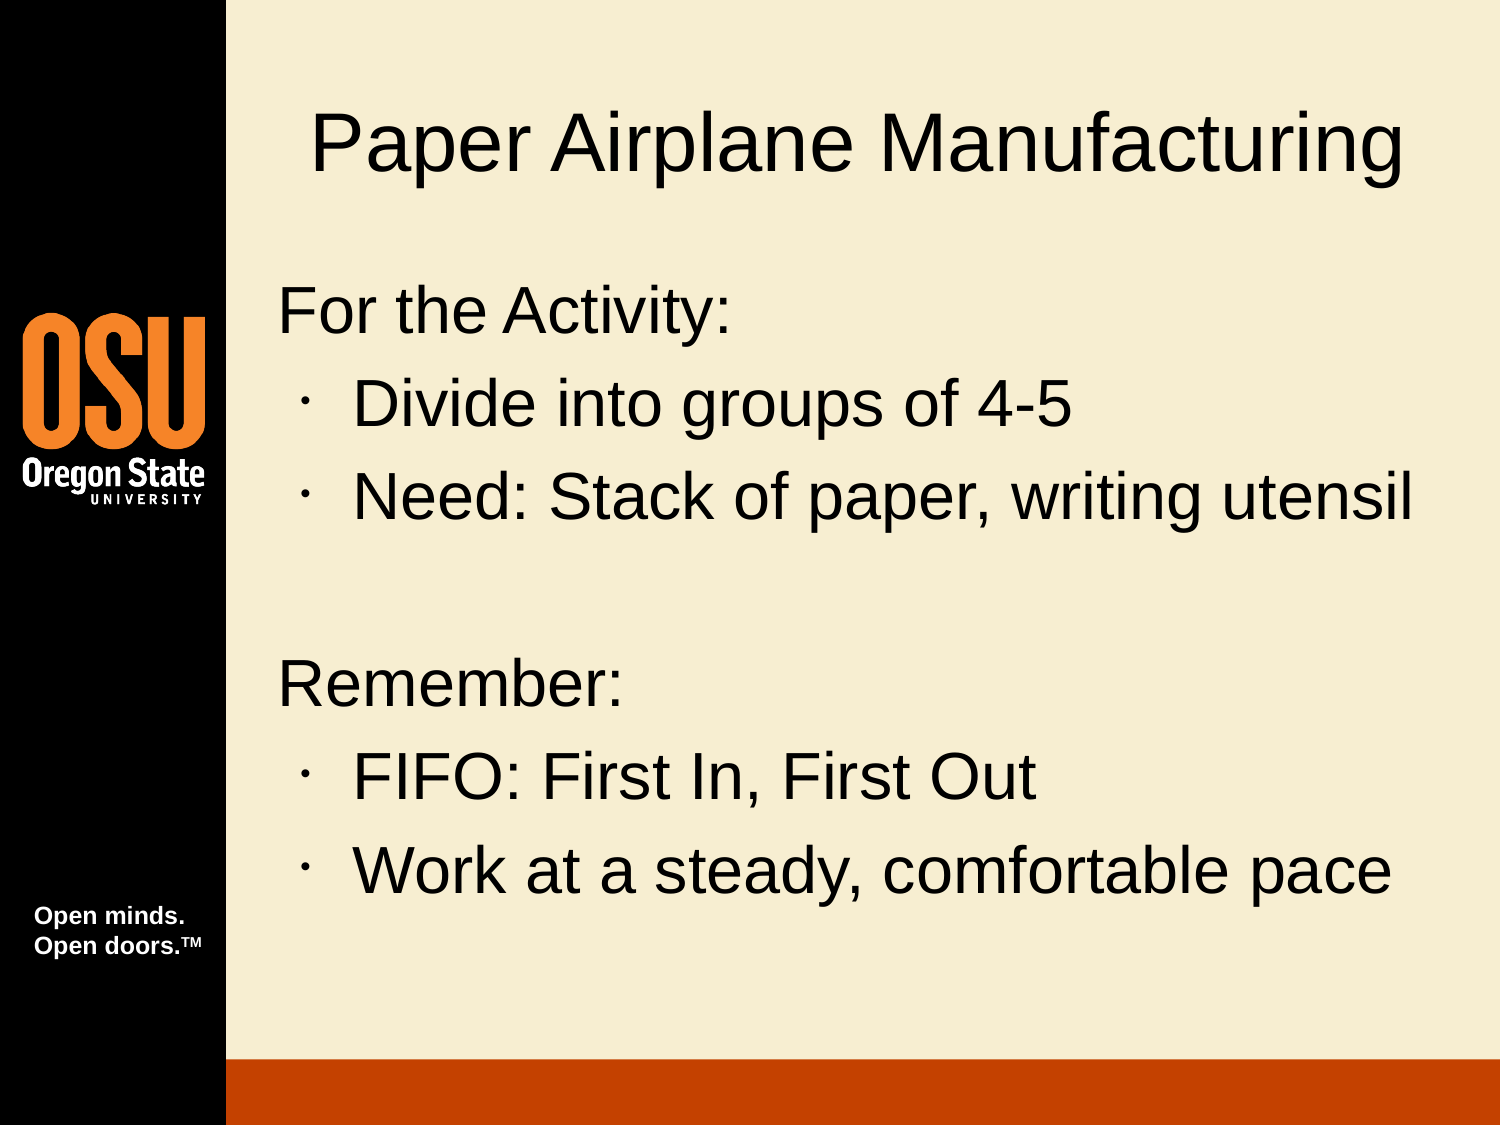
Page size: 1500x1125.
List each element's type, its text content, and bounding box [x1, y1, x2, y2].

picture [7, 297, 219, 524]
title Paper Airplane Manufacturing [247, 44, 1469, 232]
list For the Activity: Divide into groups of 4-5 Need: Stack of paper, writing utensil Remember: FIFO: First In, First Out Work at a steady, comfortable pace [262, 251, 1455, 996]
